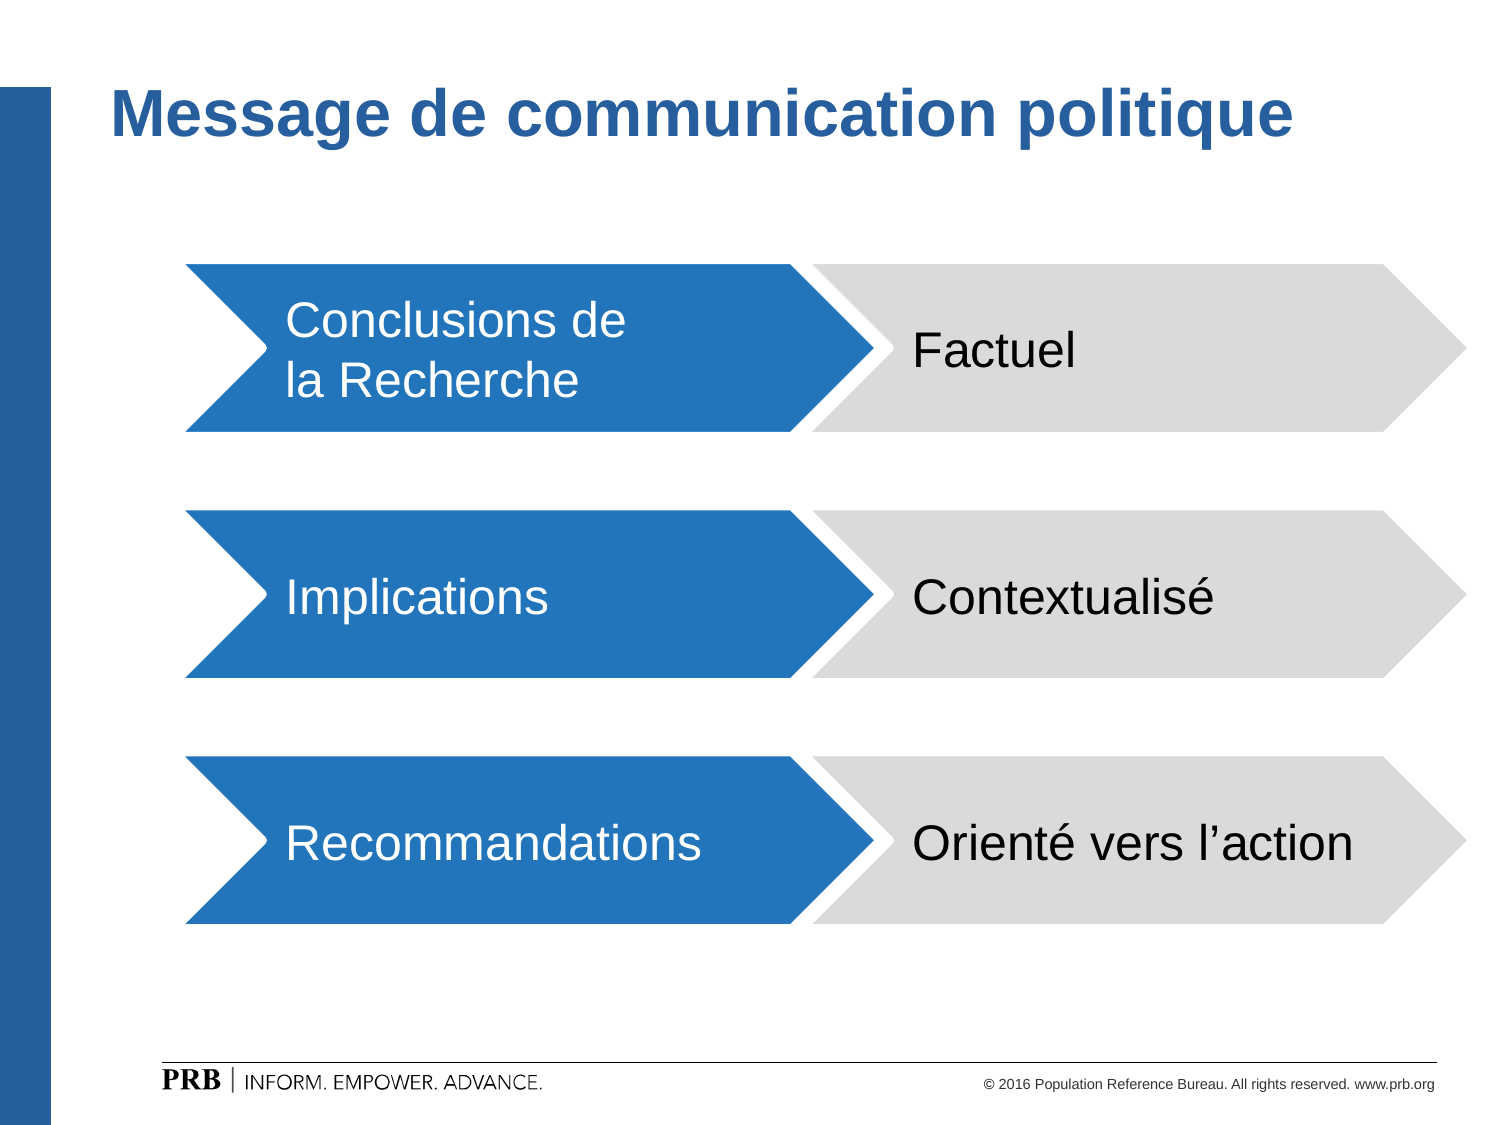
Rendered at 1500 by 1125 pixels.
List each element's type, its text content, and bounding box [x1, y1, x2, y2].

title Message de communication politique [95, 62, 1405, 175]
text_box Orienté vers l’action [800, 751, 1474, 929]
text_box Implications [173, 505, 881, 683]
picture [162, 1067, 542, 1093]
text_box Conclusions de la Recherche [173, 259, 881, 437]
text_box Factuel [800, 259, 1474, 437]
text_box Recommandations [173, 751, 881, 929]
text_box Contextualisé [800, 505, 1474, 683]
